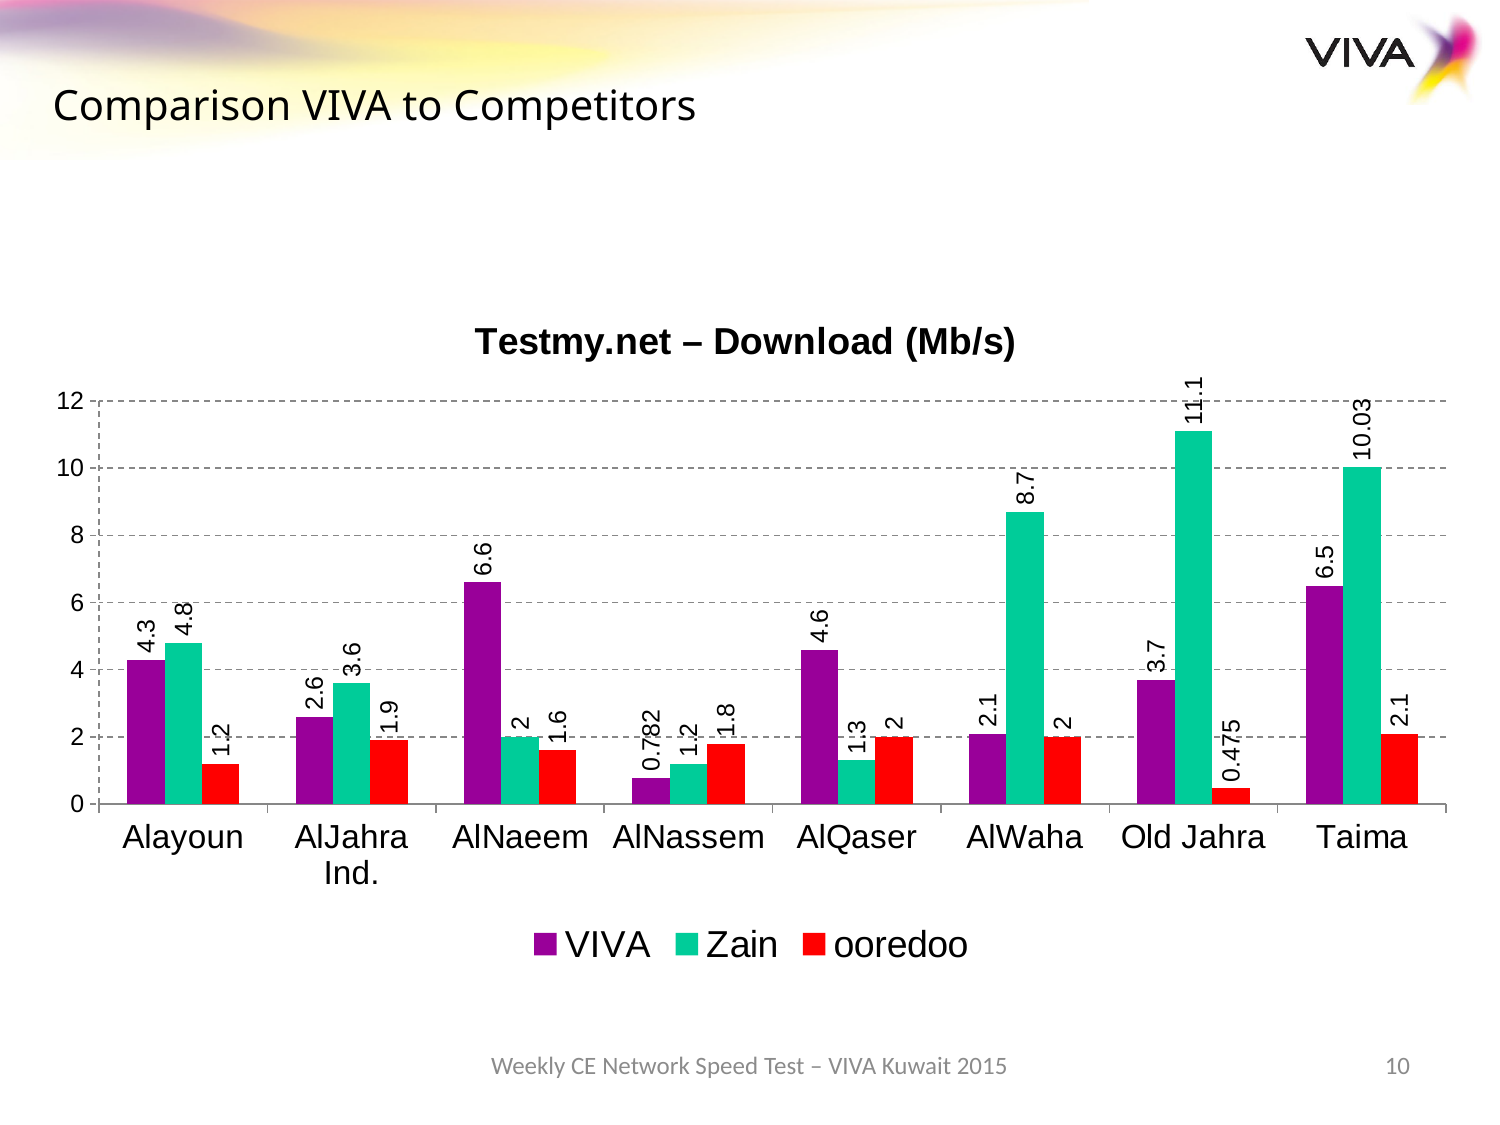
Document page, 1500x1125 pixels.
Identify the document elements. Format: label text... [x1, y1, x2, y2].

picture [1300, 12, 1485, 105]
text_box Weekly CE Network Speed Test – VIVA Kuwait 2015 [205, 1042, 1074, 1103]
text_box 10 [1074, 1042, 1425, 1103]
chart [27, 287, 1476, 974]
picture [0, 0, 1089, 160]
text_box Comparison VIVA to Competitors [37, 24, 1278, 184]
